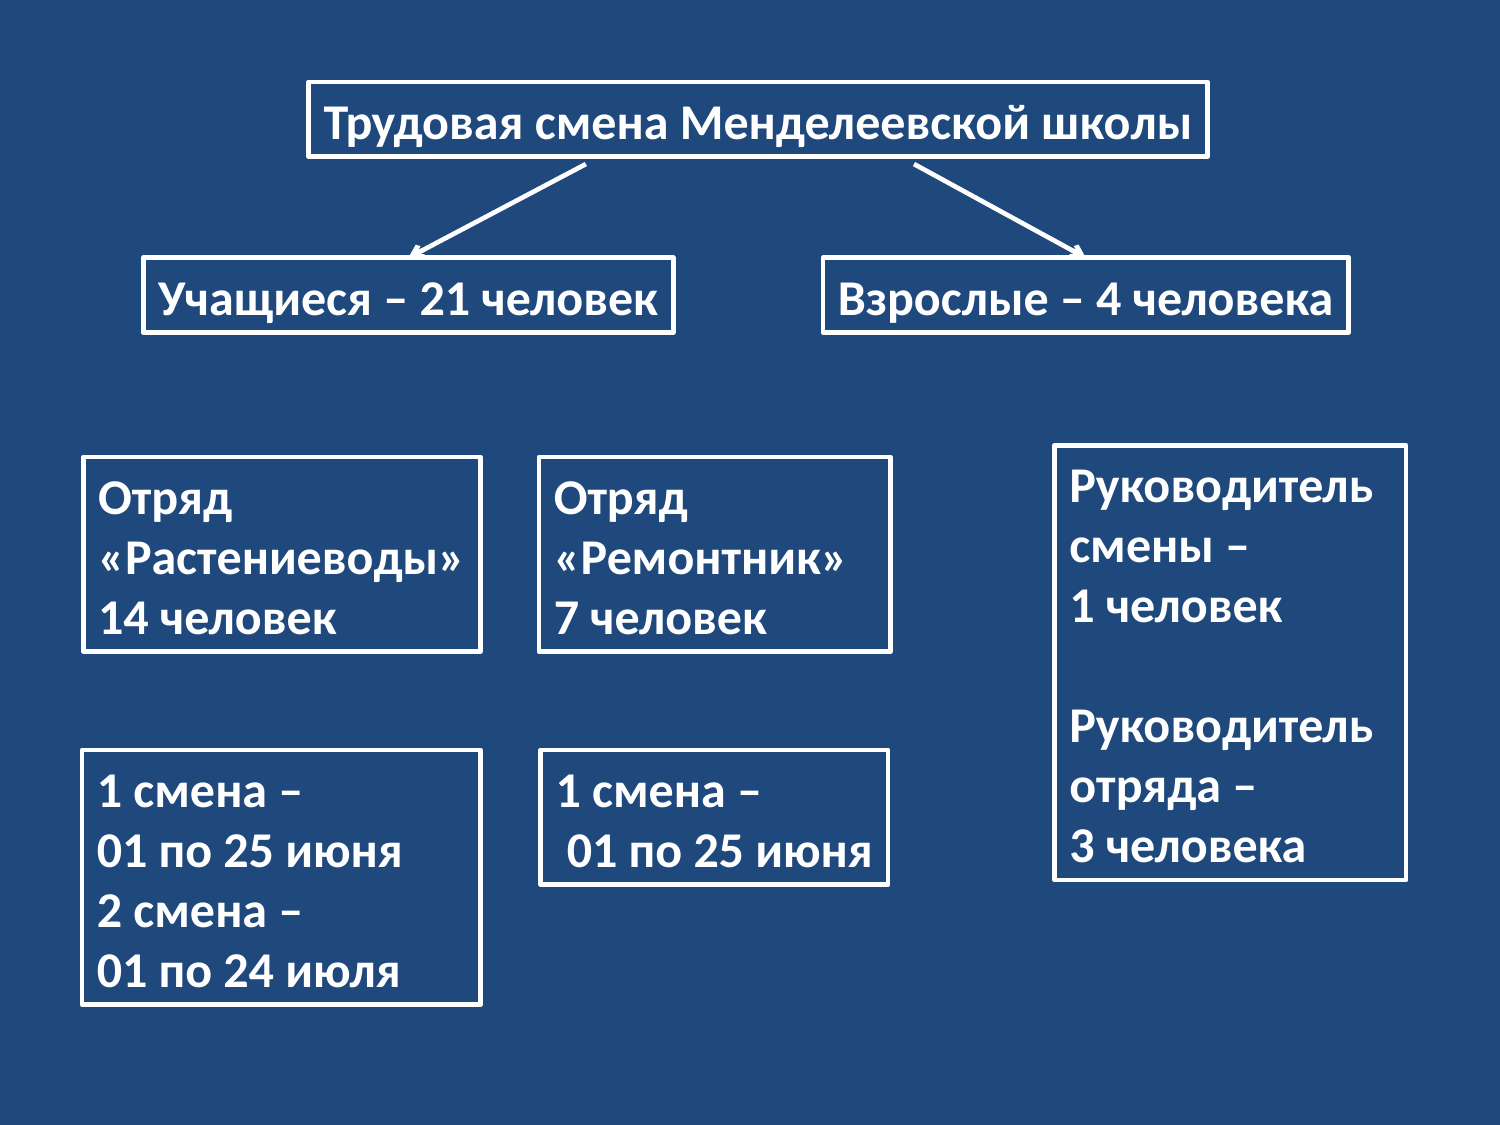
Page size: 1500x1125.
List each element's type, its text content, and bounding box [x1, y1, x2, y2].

text_box Отряд «Ремонтник» 7 человек [539, 456, 891, 652]
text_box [913, 163, 1087, 258]
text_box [407, 163, 587, 258]
text_box Отряд «Растениеводы» 14 человек [83, 456, 481, 652]
text_box Трудовая смена Менделеевской школы [308, 81, 1208, 157]
text_box Учащиеся – 21 человек [143, 257, 674, 333]
text_box 1 смена – 01 по 25 июня 2 смена – 01 по 24 июля [82, 749, 481, 1005]
text_box Руководитель смены – 1 человек Руководитель отряда – 3 человека [1054, 445, 1407, 880]
text_box 1 смена – 01 по 25 июня [540, 749, 889, 885]
text_box Взрослые – 4 человека [823, 257, 1349, 333]
